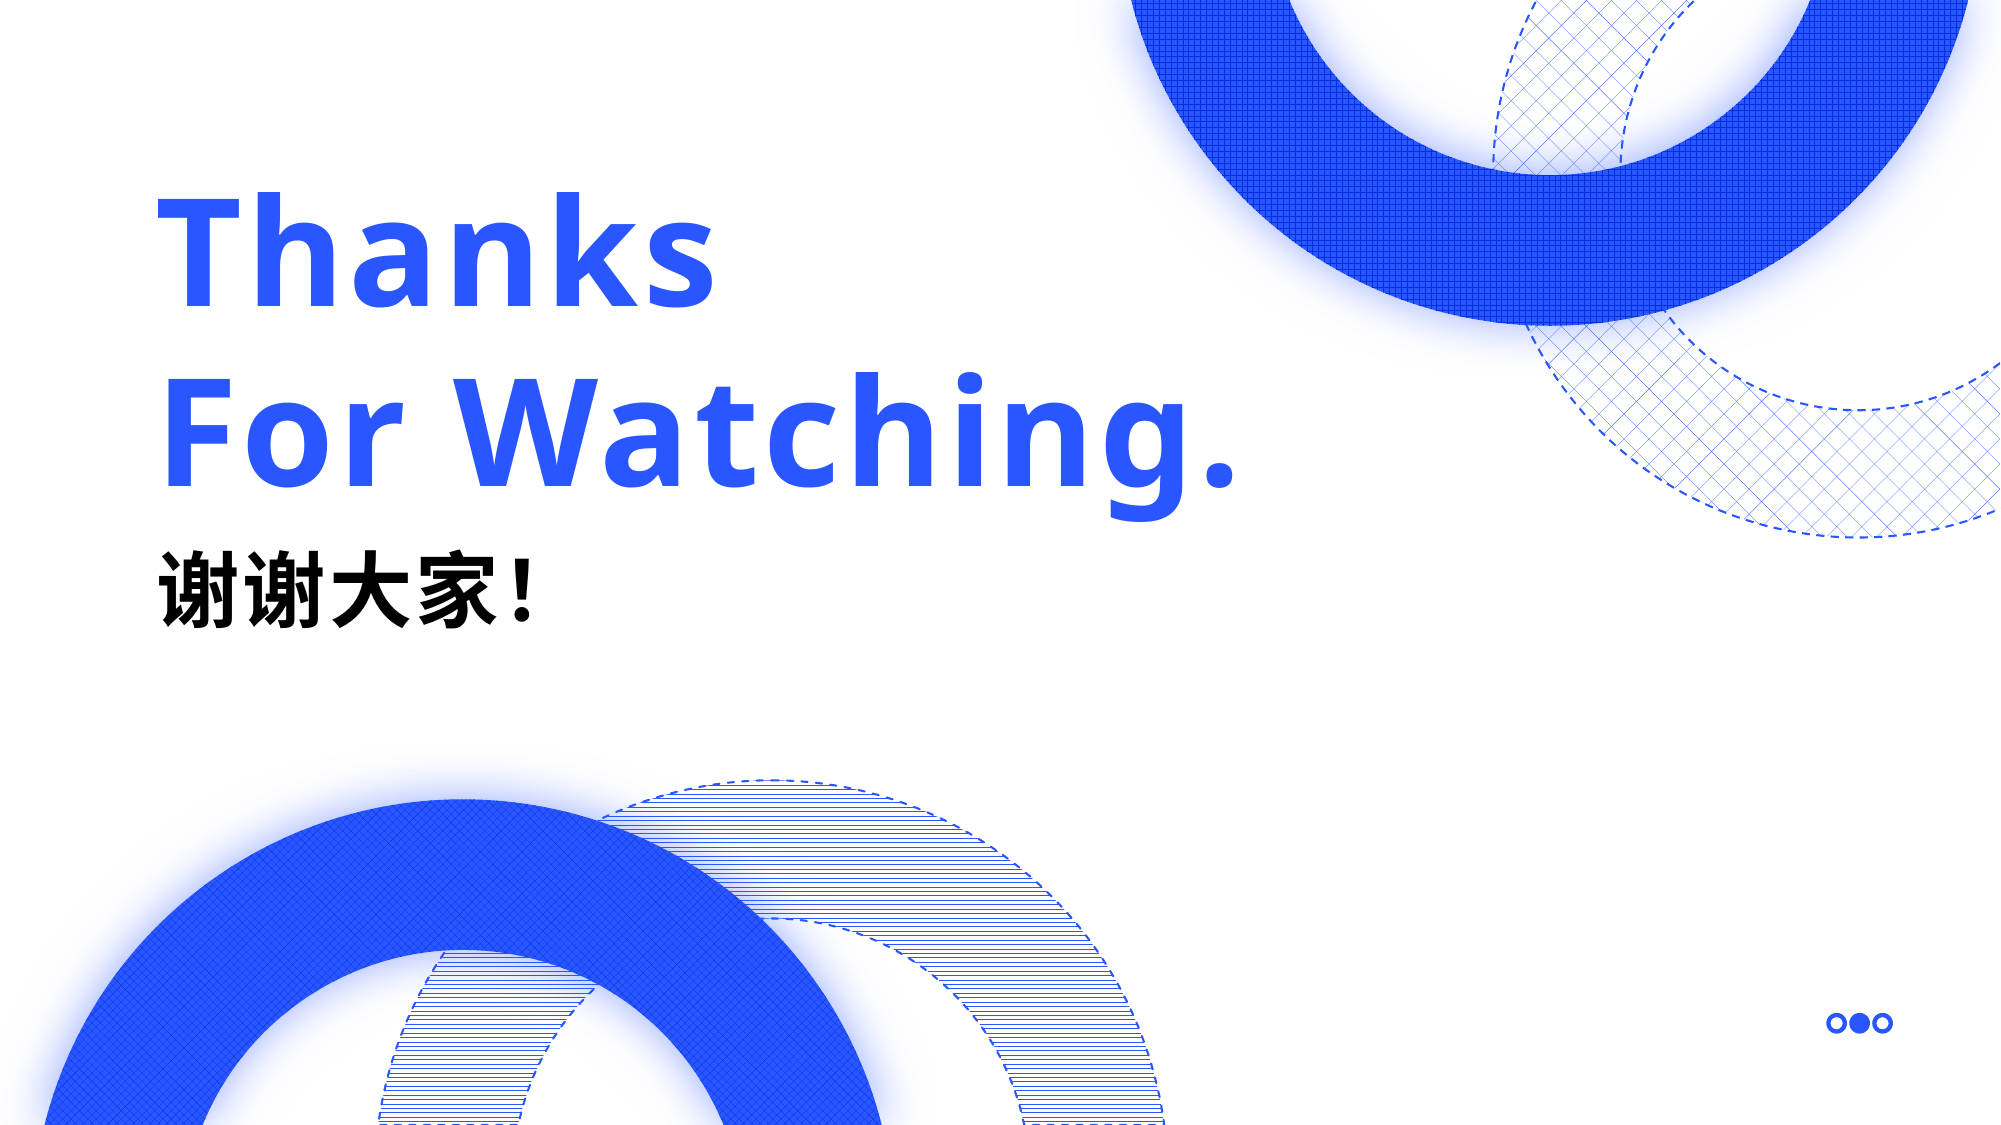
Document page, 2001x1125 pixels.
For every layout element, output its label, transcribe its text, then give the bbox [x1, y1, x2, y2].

title Thanks For Watching. [138, 150, 1315, 523]
list 谢谢大家！ [140, 537, 786, 659]
text_box 直接夹紧式螺旋夹紧机构 [1529, 315, 2001, 538]
text_box 直接夹紧式螺旋夹紧机构 [1491, 0, 1689, 175]
